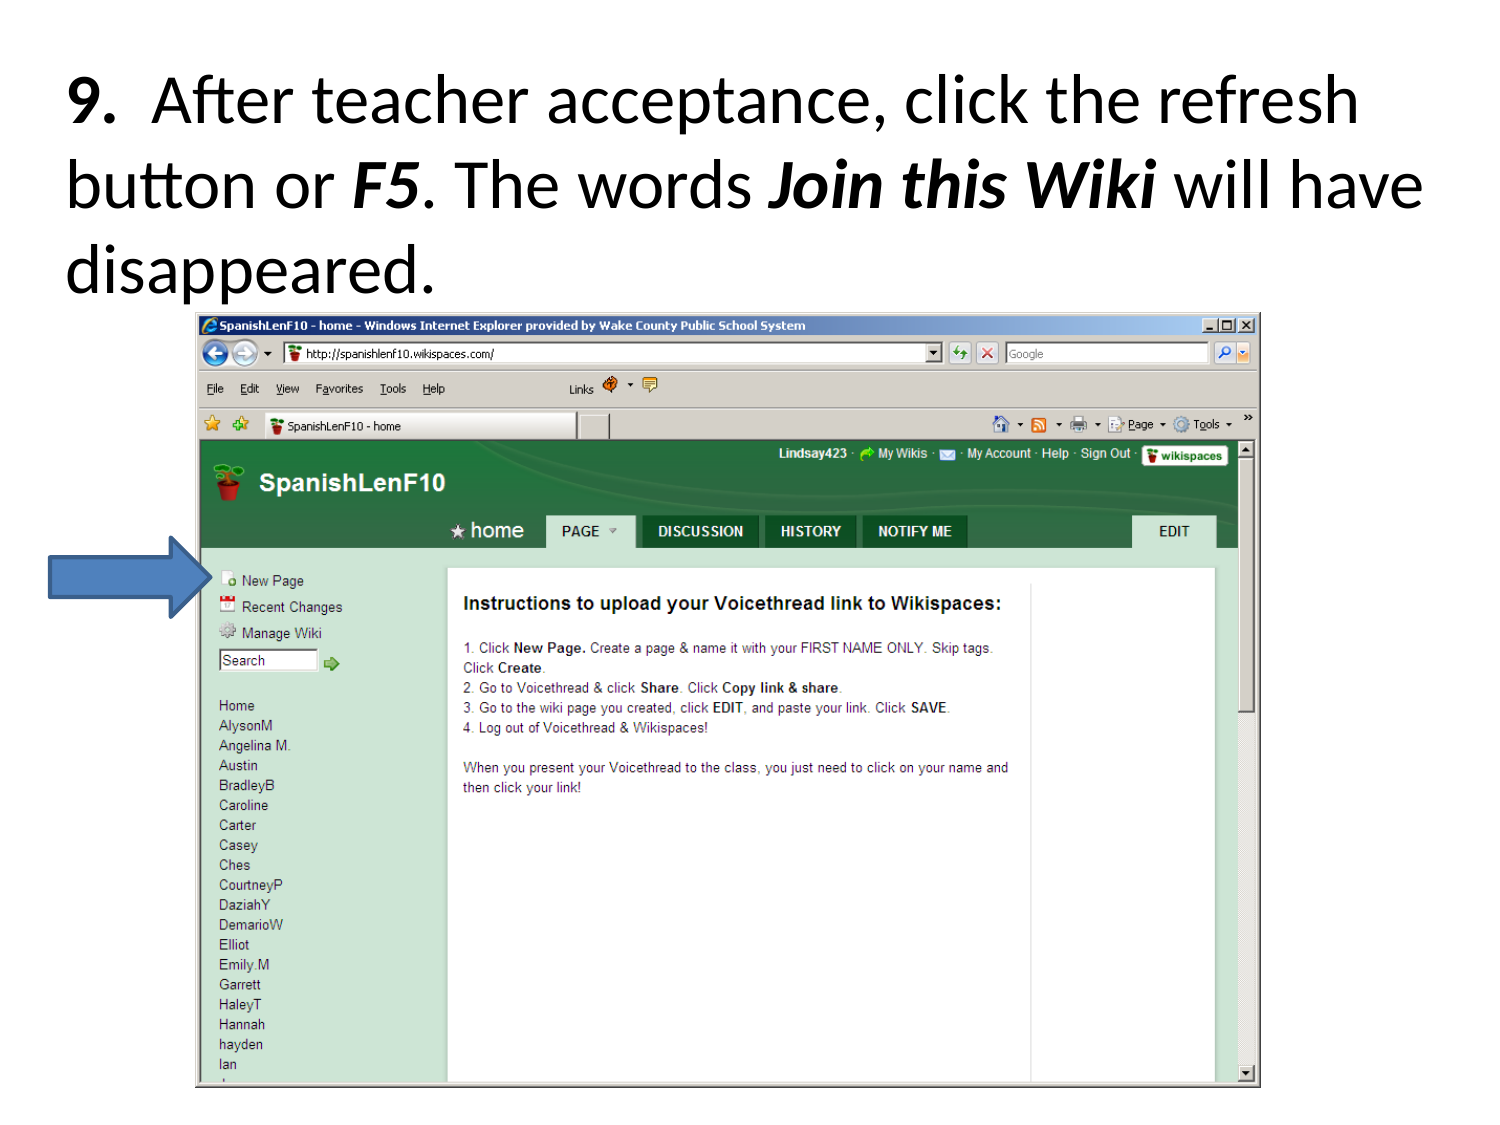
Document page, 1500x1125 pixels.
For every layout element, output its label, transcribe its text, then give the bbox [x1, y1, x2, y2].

title 9. After teacher acceptance, click the refresh button or F5. The words Join this Wiki will have disappeared. [50, 45, 1450, 400]
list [194, 312, 1261, 1088]
text_box [47, 535, 189, 619]
